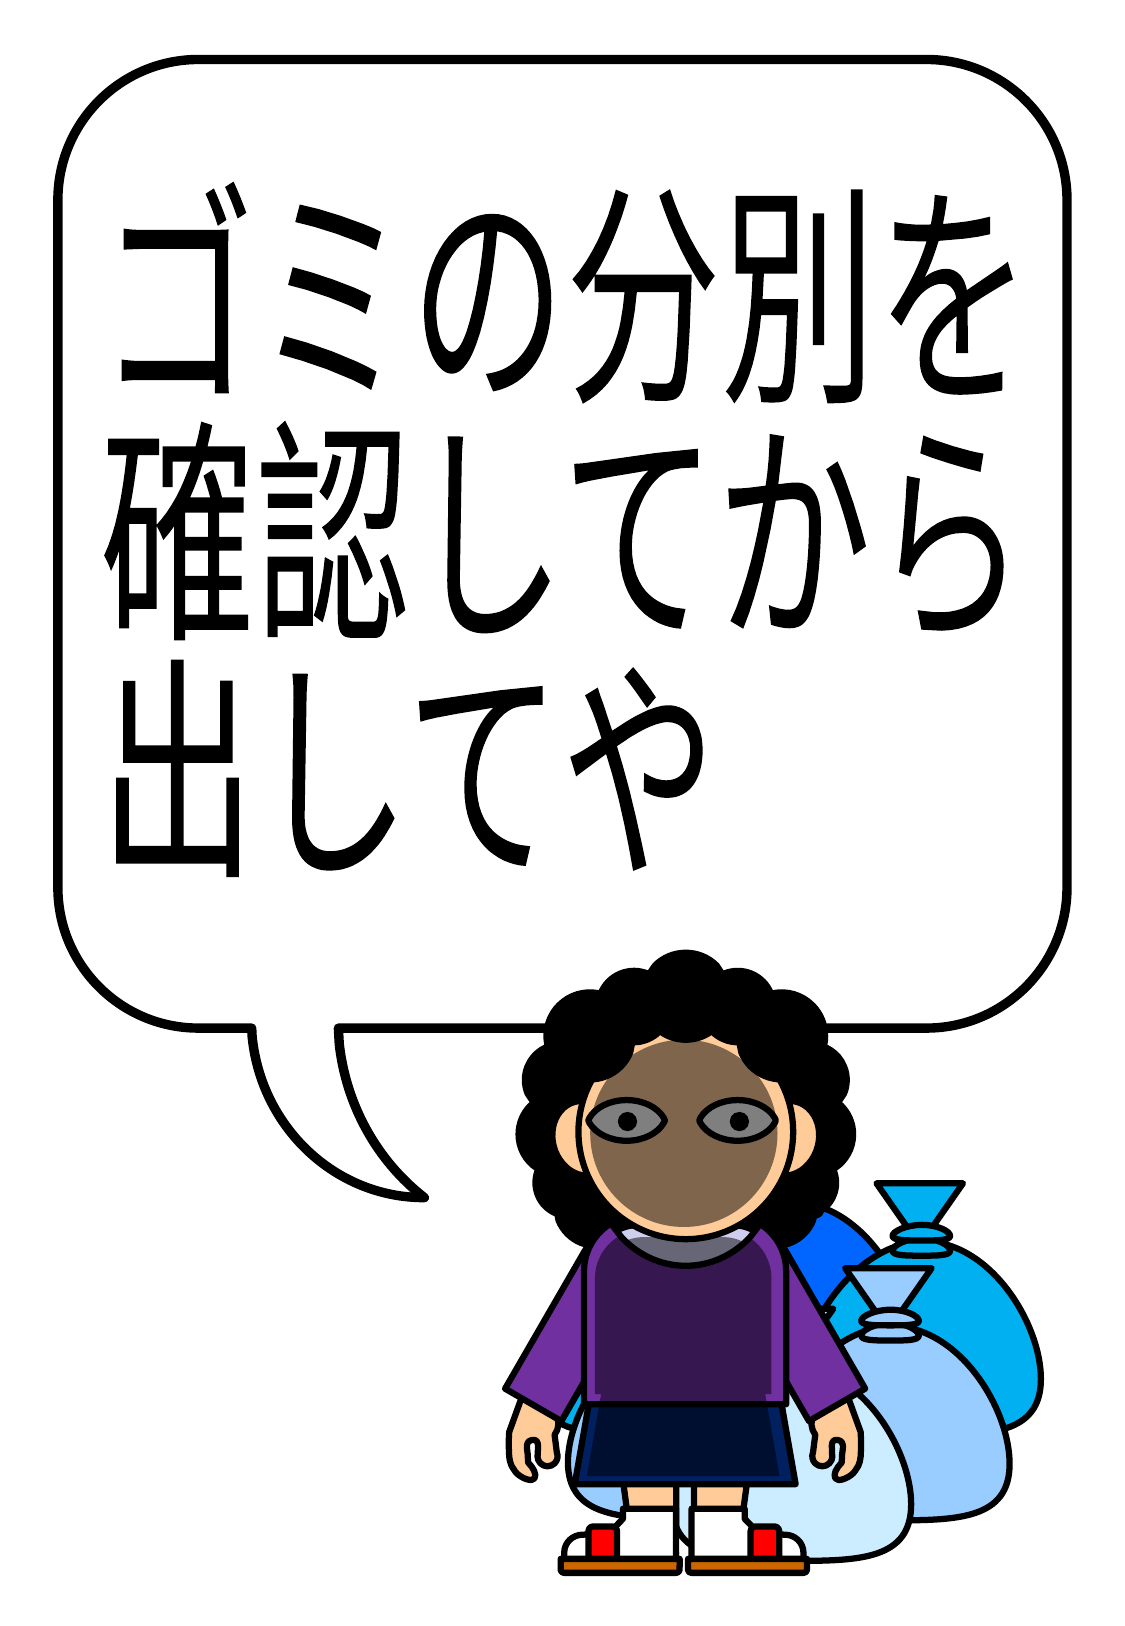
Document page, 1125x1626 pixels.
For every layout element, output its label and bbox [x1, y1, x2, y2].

text_box [495, 952, 1042, 1574]
text_box [57, 59, 1068, 1198]
